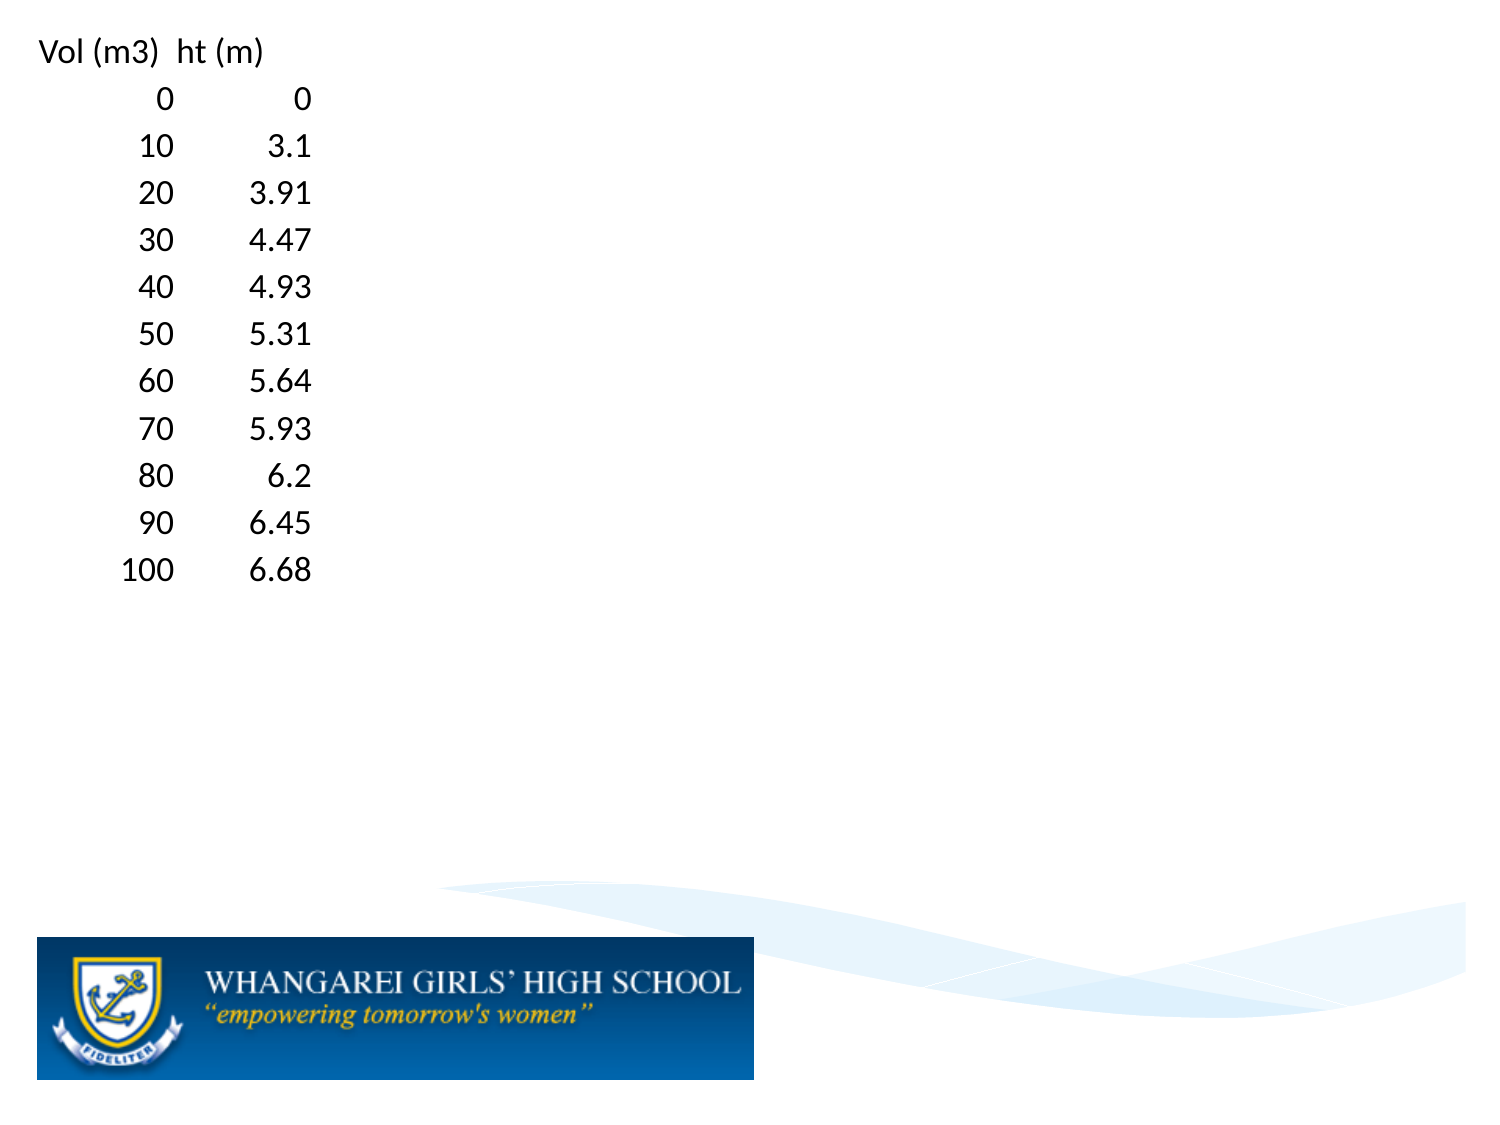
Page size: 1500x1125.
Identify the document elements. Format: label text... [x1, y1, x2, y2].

table_cell 30 [38, 213, 175, 261]
table_header ht (m) [175, 25, 313, 72]
table_cell 6.68 [175, 543, 313, 590]
table_cell 0 [38, 72, 175, 119]
table_cell 100 [38, 543, 175, 590]
picture [37, 937, 754, 1080]
table_cell 3.91 [175, 166, 313, 213]
table_cell 70 [38, 402, 175, 449]
table_cell 20 [38, 166, 175, 213]
table_cell 90 [38, 496, 175, 543]
table_header Vol (m3) [38, 25, 175, 72]
table_cell 6.2 [175, 449, 313, 496]
table_cell 0 [175, 72, 313, 119]
table_cell 5.93 [175, 402, 313, 449]
table_cell 3.1 [175, 119, 313, 166]
table_cell 60 [38, 355, 175, 402]
table_cell 6.45 [175, 496, 313, 543]
table_cell 4.93 [175, 261, 313, 308]
table_cell 10 [38, 119, 175, 166]
table_cell 50 [38, 308, 175, 355]
table_cell 40 [38, 261, 175, 308]
table_cell 5.64 [175, 355, 313, 402]
table_cell 4.47 [175, 213, 313, 261]
table_cell 80 [38, 449, 175, 496]
table_cell 5.31 [175, 308, 313, 355]
